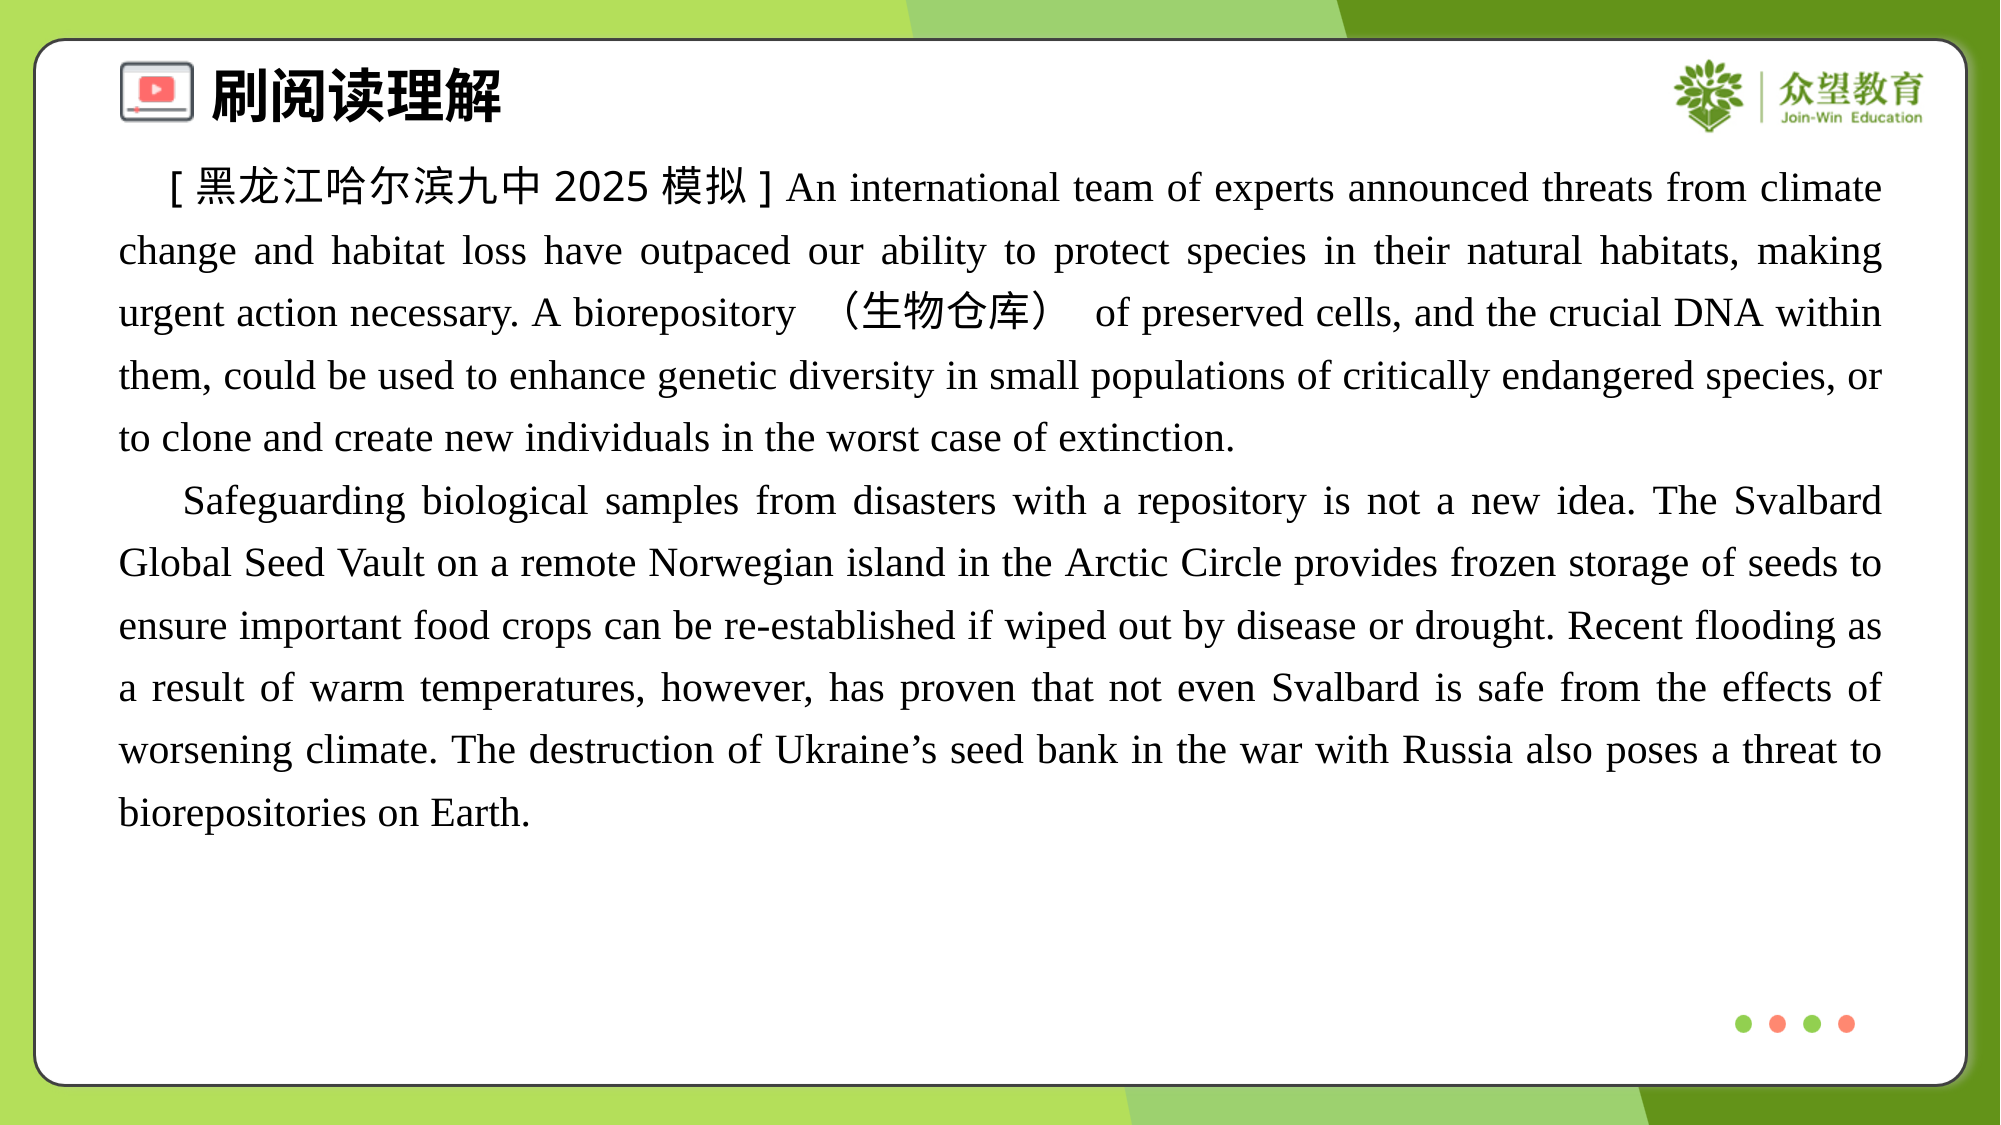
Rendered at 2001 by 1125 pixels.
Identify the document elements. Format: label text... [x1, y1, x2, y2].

picture [0, 0, 2000, 1125]
text_box [黑龙江哈尔滨九中2025模拟] An international team of experts announced threats from climate change and habitat loss have outpaced our ability to protect species in their natural habitats, making urgent action necessary. A biorepository （生物仓库） of preserved cells, and the crucial DNA within them, could be used to enhance genetic diversity in small populations of critically endangered species, or to clone and create new individuals in the worst case of extinction. Safeguarding biological samples from disasters with a repository is not a new idea. The Svalbard Global Seed Vault on a remote Norwegian island in the Arctic Circle provides frozen storage of seeds to ensure important food crops can be re-established if wiped out by disease or drought. Recent flooding as a result of warm temperatures, however, has proven that not even Svalbard is safe from the effects of worsening climate. The destruction of Ukraine’s seed bank in the war with Russia also poses a threat to biorepositories on Earth. [118, 147, 1883, 898]
